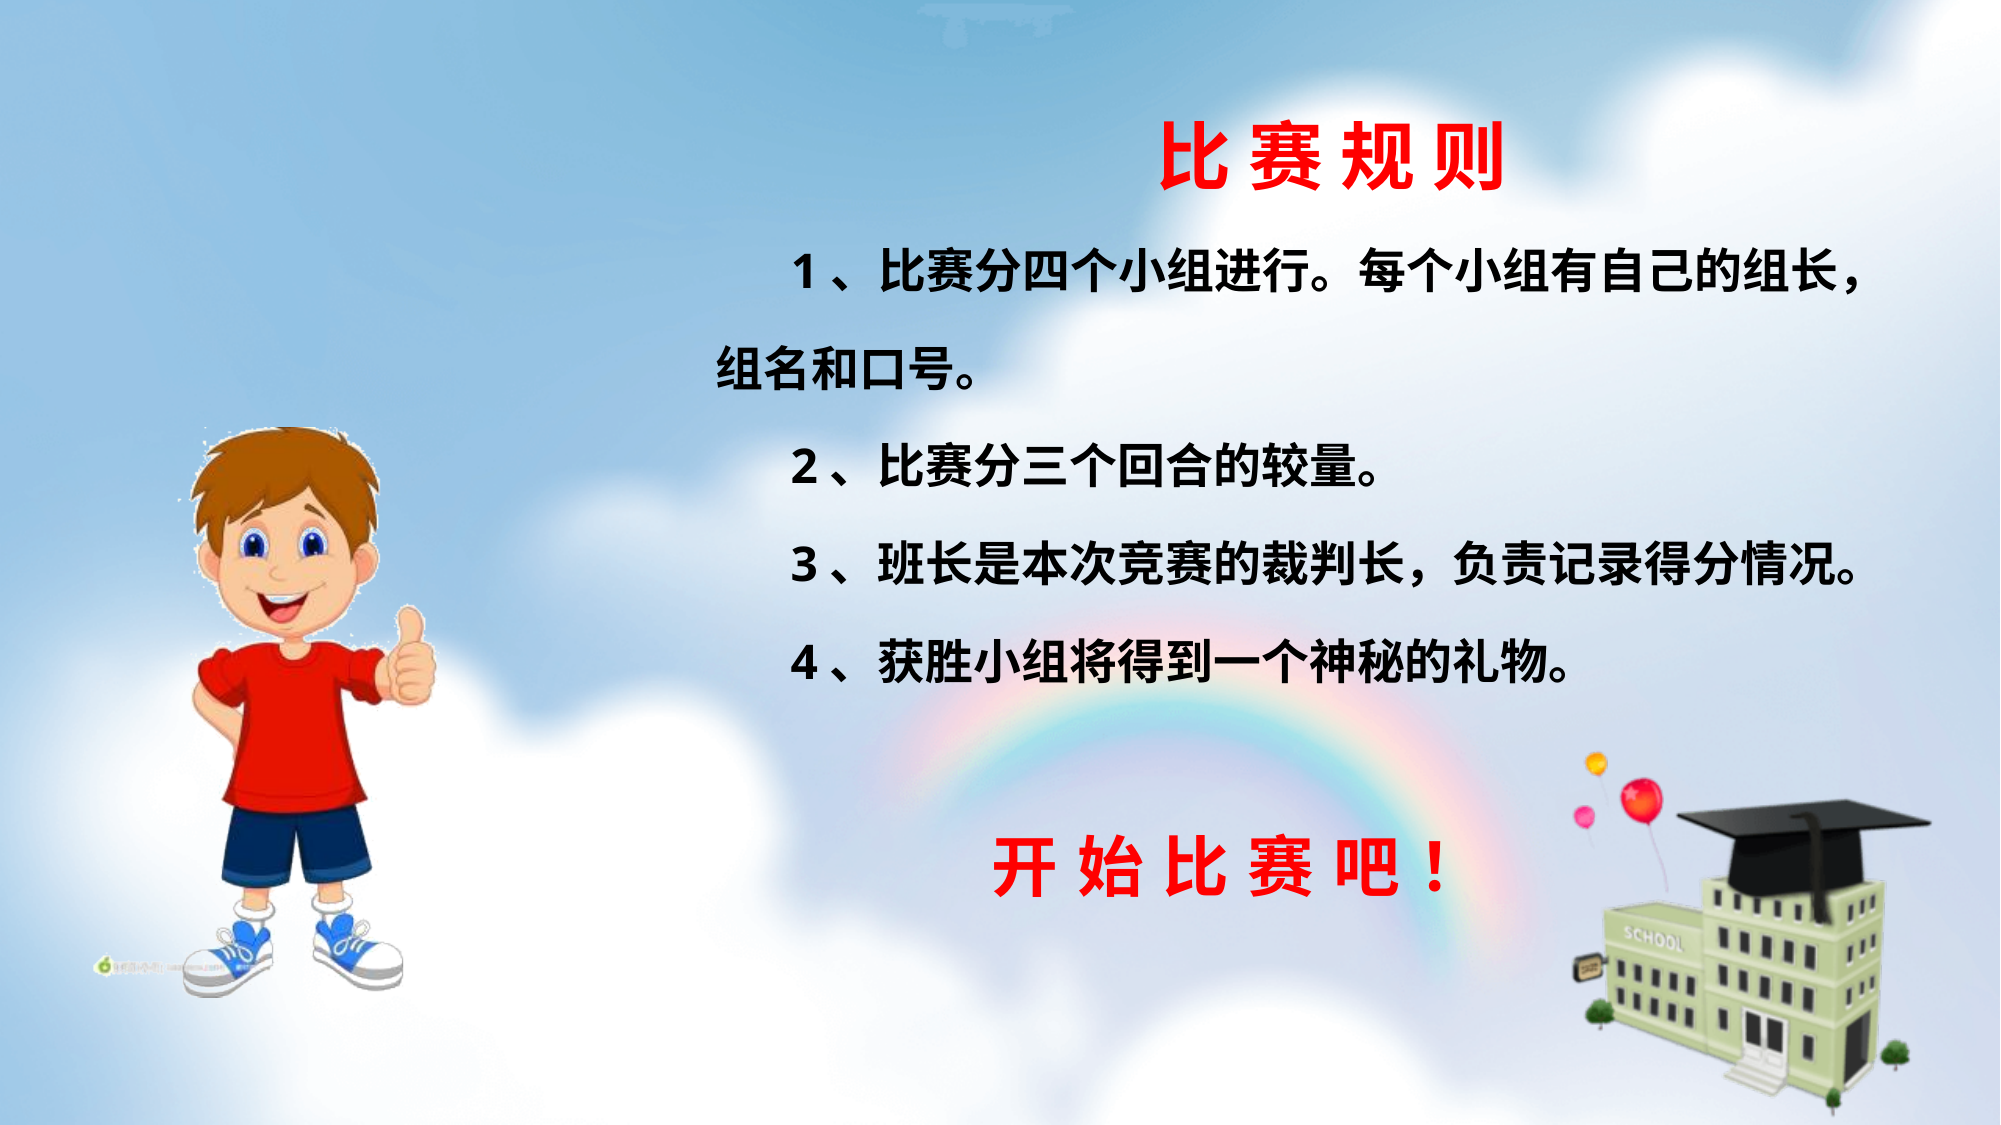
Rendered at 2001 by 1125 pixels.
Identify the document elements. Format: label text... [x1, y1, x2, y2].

text_box 比 赛 规 则 [966, 102, 1699, 192]
text_box 1、比赛分四个小组进行。每个小组有自己的组长，组名和口号。 2、比赛分三个回合的较量。 3、班长是本次竞赛的裁判长，负责记录得分情况。 4、获胜小组将得到一个神秘的礼物。 [700, 192, 1903, 697]
text_box 开 始 比 赛 吧 ！ [927, 777, 1434, 913]
picture [0, 0, 2000, 1125]
